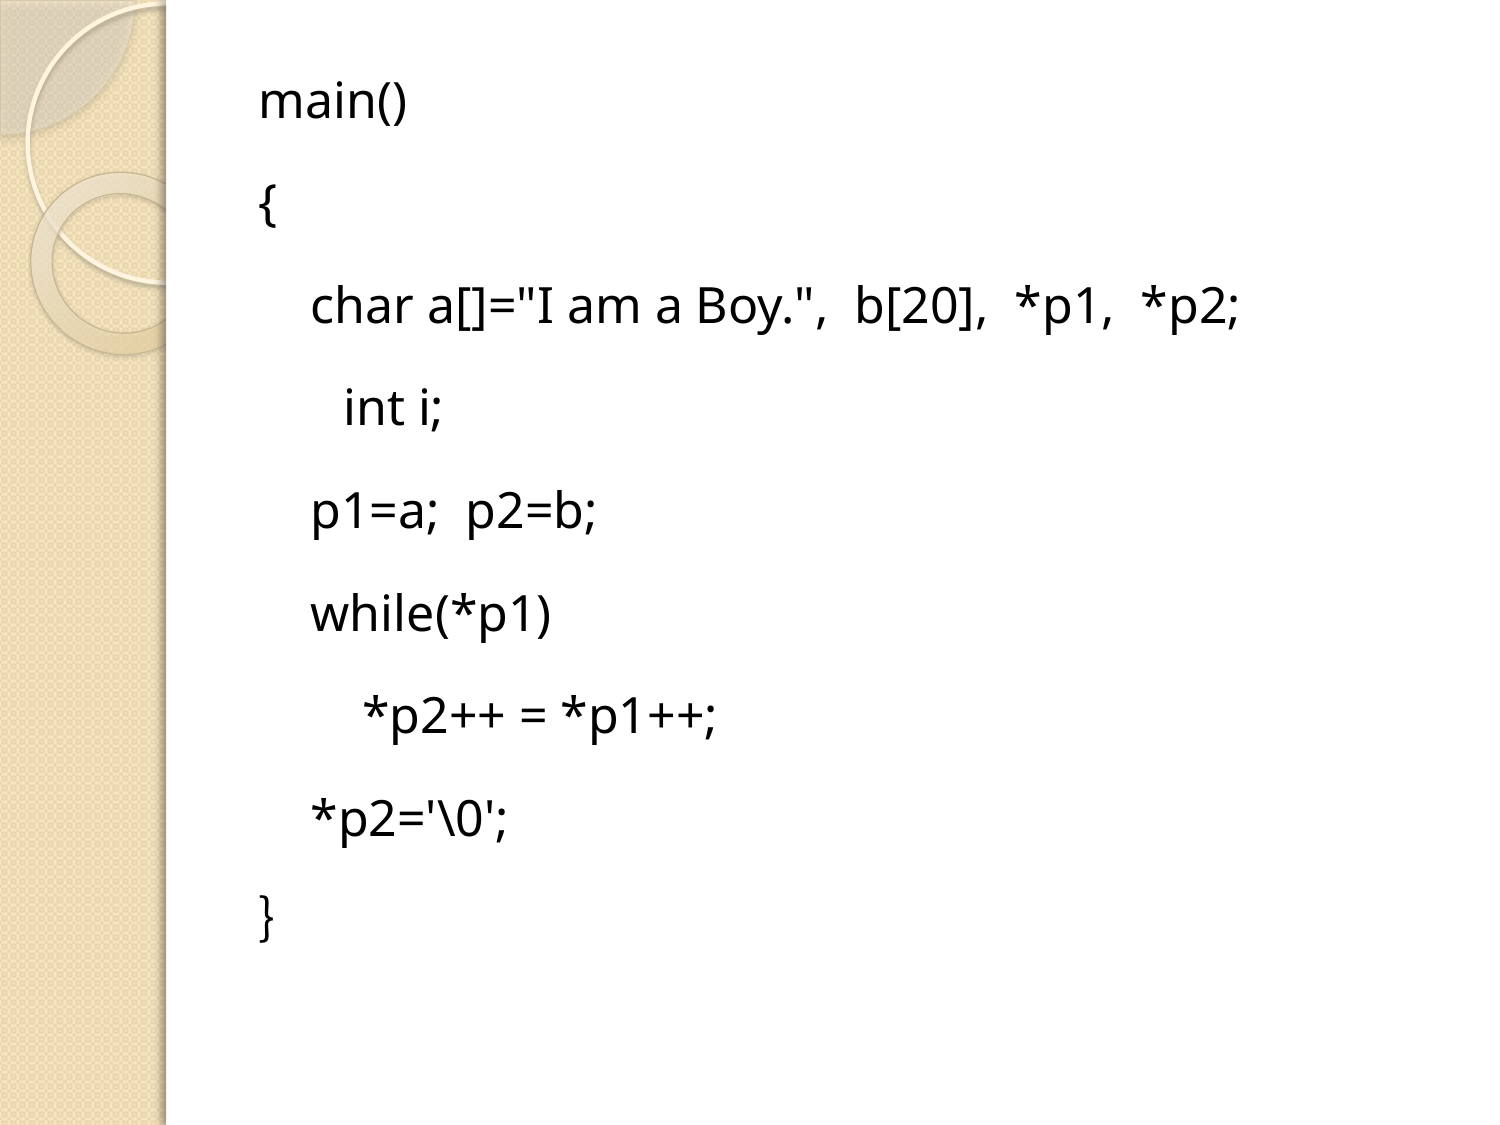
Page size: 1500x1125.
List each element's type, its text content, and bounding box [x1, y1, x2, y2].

list main() { char a[]="I am a Boy.", b[20], *p1, *p2; int i; p1=a; p2=b; while(*p1) *p2++ = *p1++; *p2='\0'; ｝ [230, 30, 1466, 1025]
